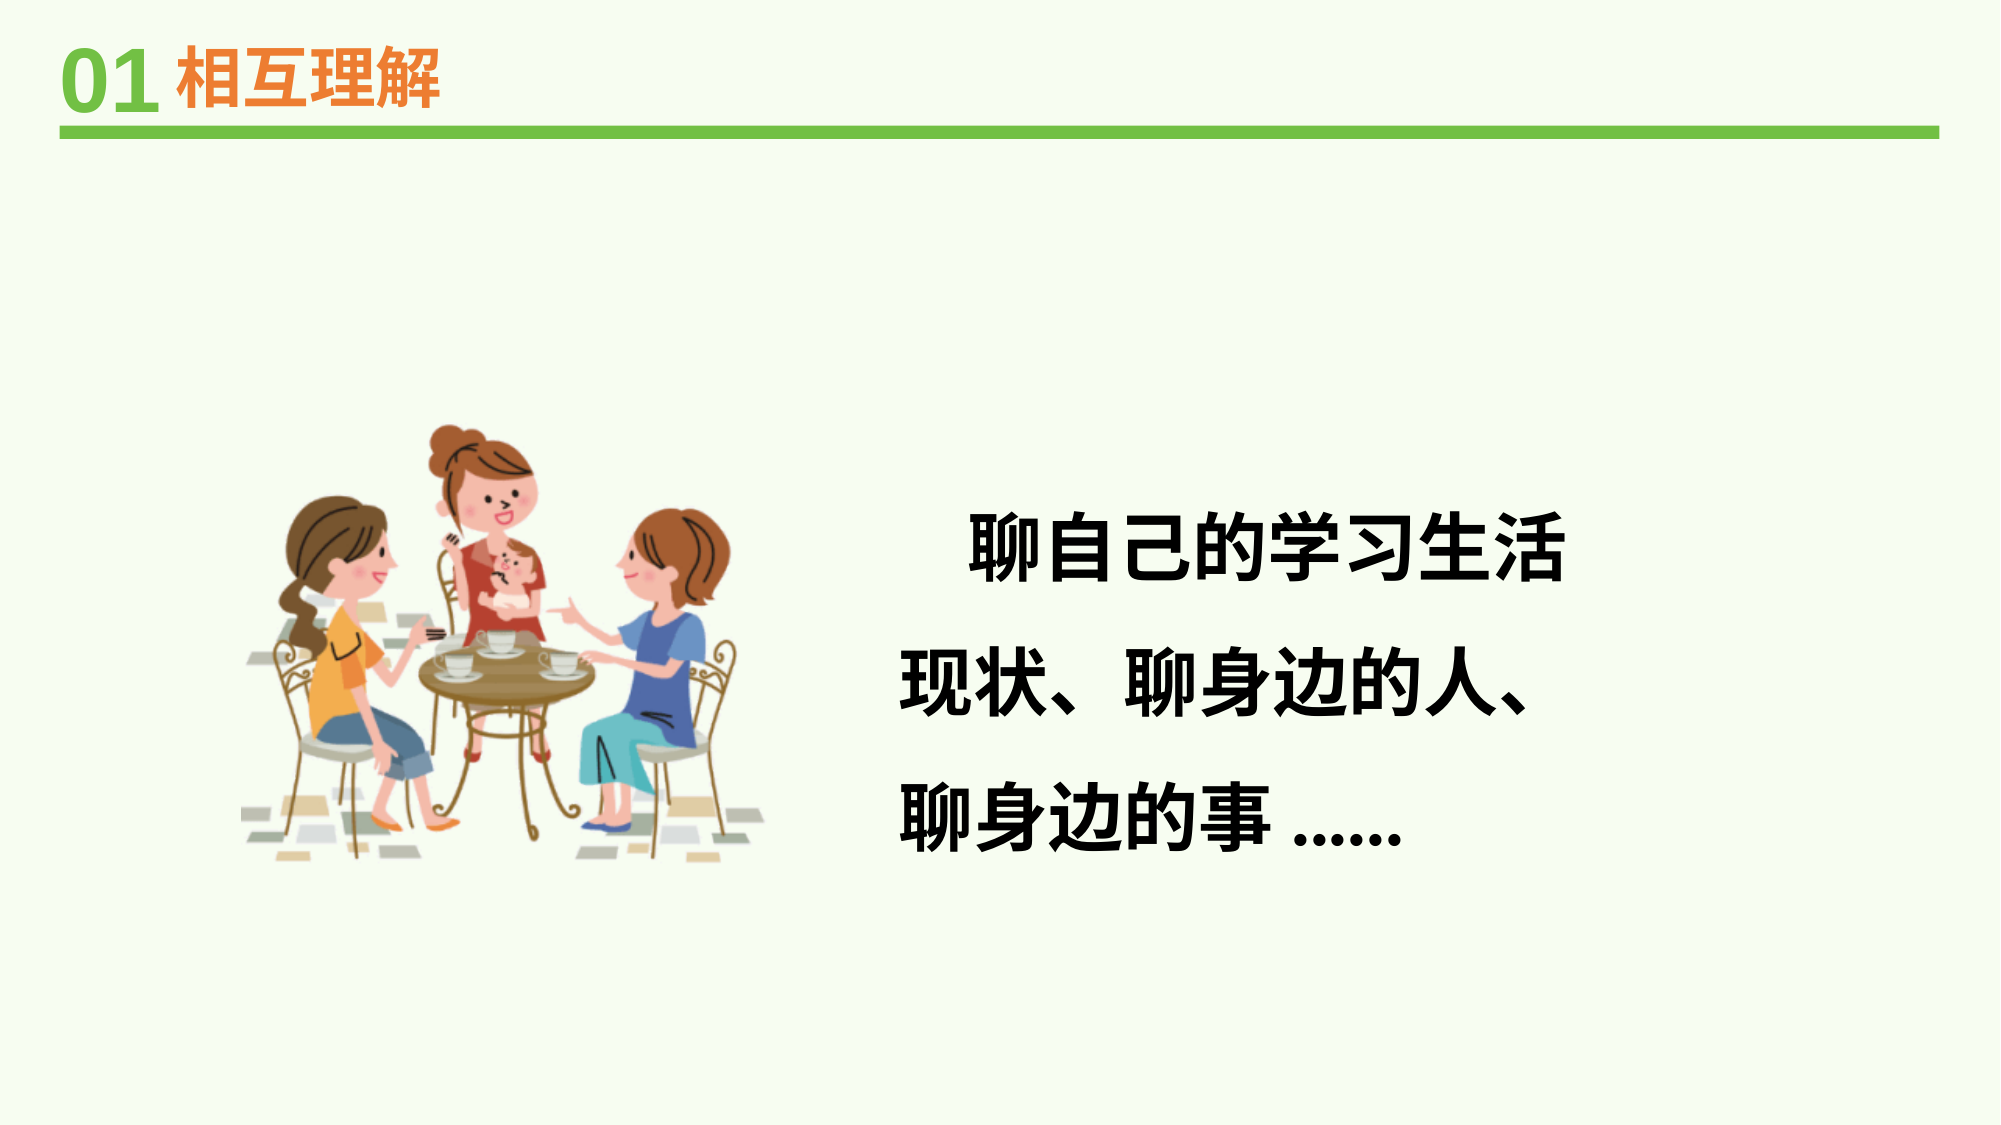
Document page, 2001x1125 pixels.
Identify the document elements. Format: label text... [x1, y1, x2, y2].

text_box 01 [59, 24, 161, 128]
text_box [59, 125, 1940, 140]
text_box 聊自己的学习生活现状、聊身边的人、聊身边的事...... [883, 448, 1652, 869]
picture [241, 345, 829, 873]
text_box 相互理解 [160, 28, 829, 123]
